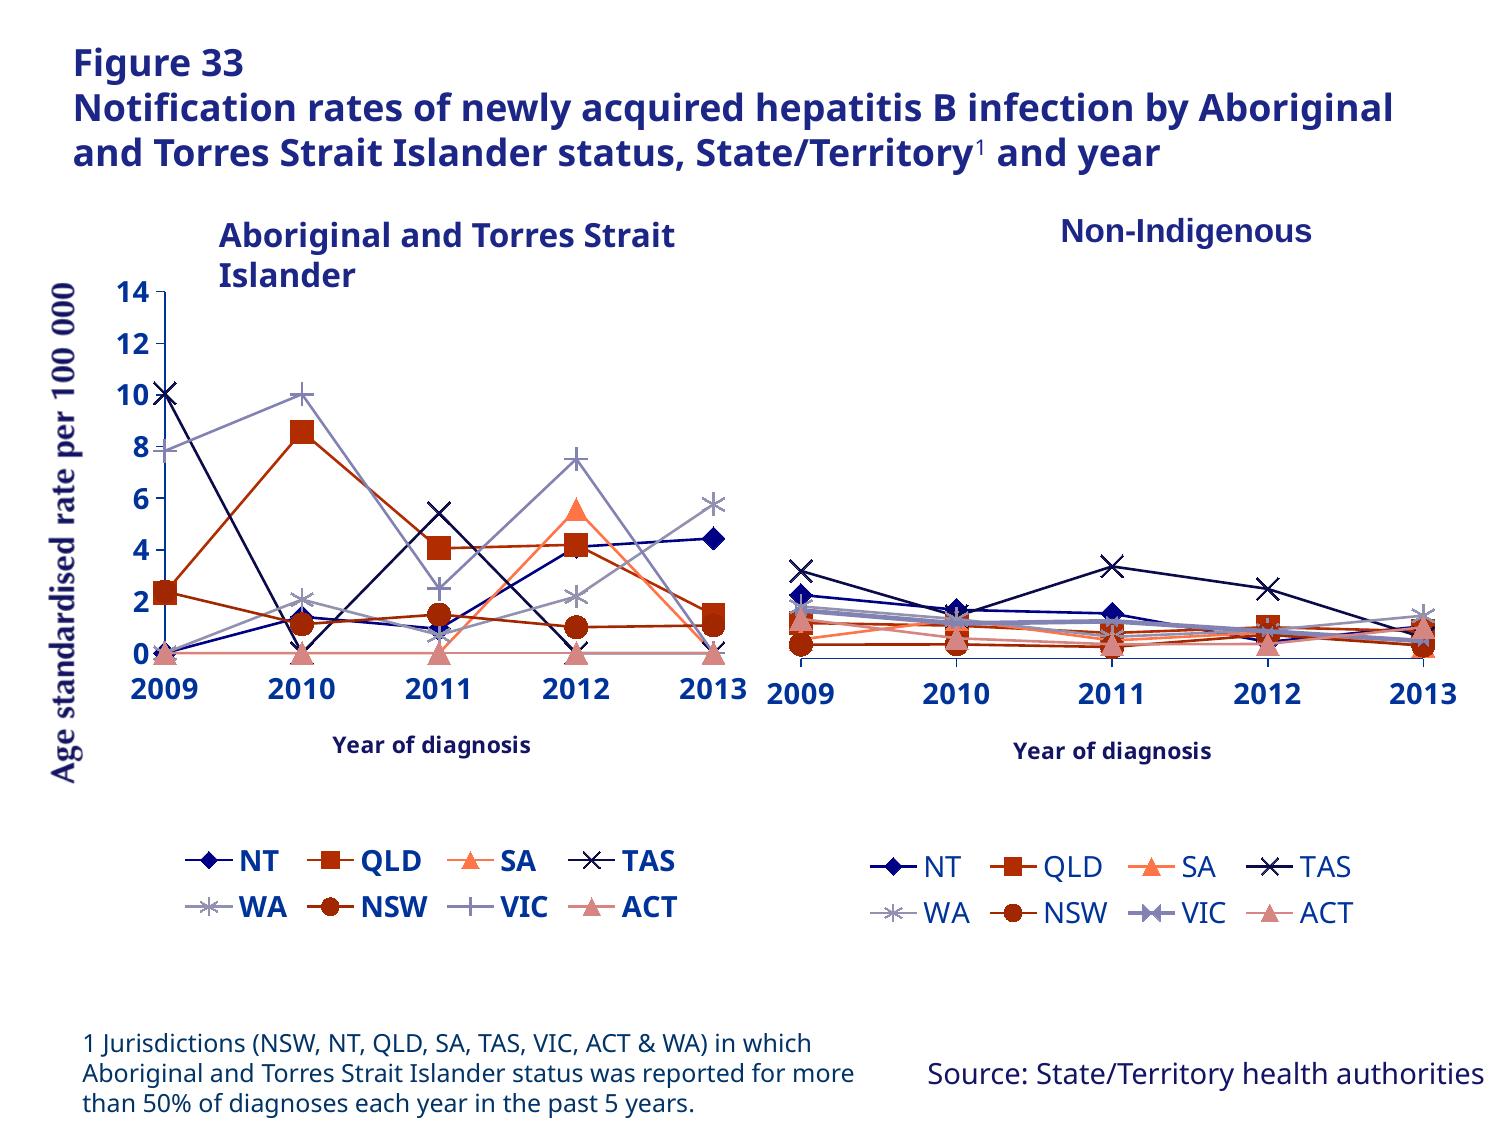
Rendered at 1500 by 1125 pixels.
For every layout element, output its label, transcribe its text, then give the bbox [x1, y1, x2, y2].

text_box Source: State/Territory health authorities [906, 1043, 1500, 1099]
chart [102, 229, 1473, 940]
title Figure 33 Notification rates of newly acquired hepatitis B infection by Aboriginal and Torres Strait Islander status, State/Territory1 and year [57, 31, 1417, 214]
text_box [203, 202, 1374, 256]
text_box 1 Jurisdictions (NSW, NT, QLD, SA, TAS, VIC, ACT & WA) in which Aboriginal and Torres Strait Islander status was reported for more than 50% of diagnoses each year in the past 5 years. [67, 1020, 906, 1125]
picture [0, 263, 339, 803]
